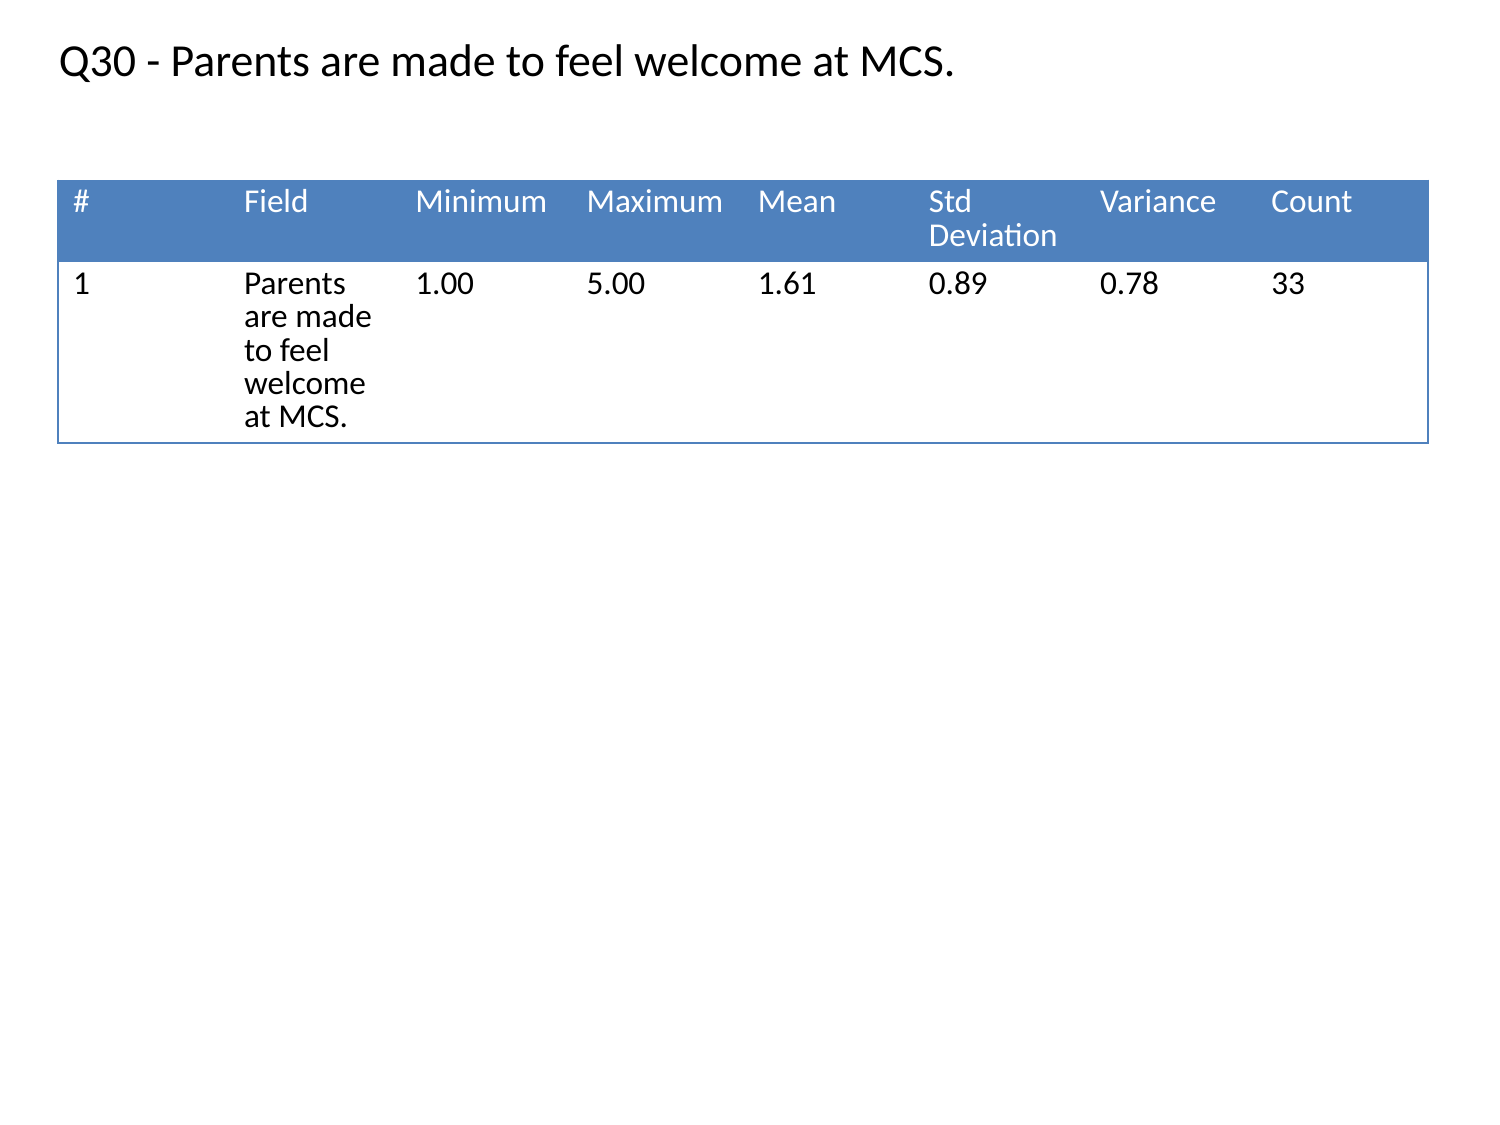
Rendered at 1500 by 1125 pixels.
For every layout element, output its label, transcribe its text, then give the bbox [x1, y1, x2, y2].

table_header Mean [743, 181, 914, 262]
table_header Variance [1085, 181, 1256, 262]
table_cell 0.78 [1085, 262, 1256, 442]
table_cell 5.00 [572, 262, 743, 442]
table_cell 1.00 [400, 262, 572, 442]
table_header Std Deviation [914, 181, 1085, 262]
text_box Q30 - Parents are made to feel welcome at MCS. [44, 22, 1395, 84]
table_cell 1.61 [743, 262, 914, 442]
table_header Count [1256, 181, 1427, 262]
table_cell 1 [59, 262, 229, 442]
table_header Minimum [400, 181, 572, 262]
table_header Maximum [572, 181, 743, 262]
table_cell Parents are made to feel welcome at MCS. [229, 262, 400, 442]
table_cell 0.89 [914, 262, 1085, 442]
table_header # [59, 181, 229, 262]
table_header Field [229, 181, 400, 262]
table_cell 33 [1256, 262, 1427, 442]
